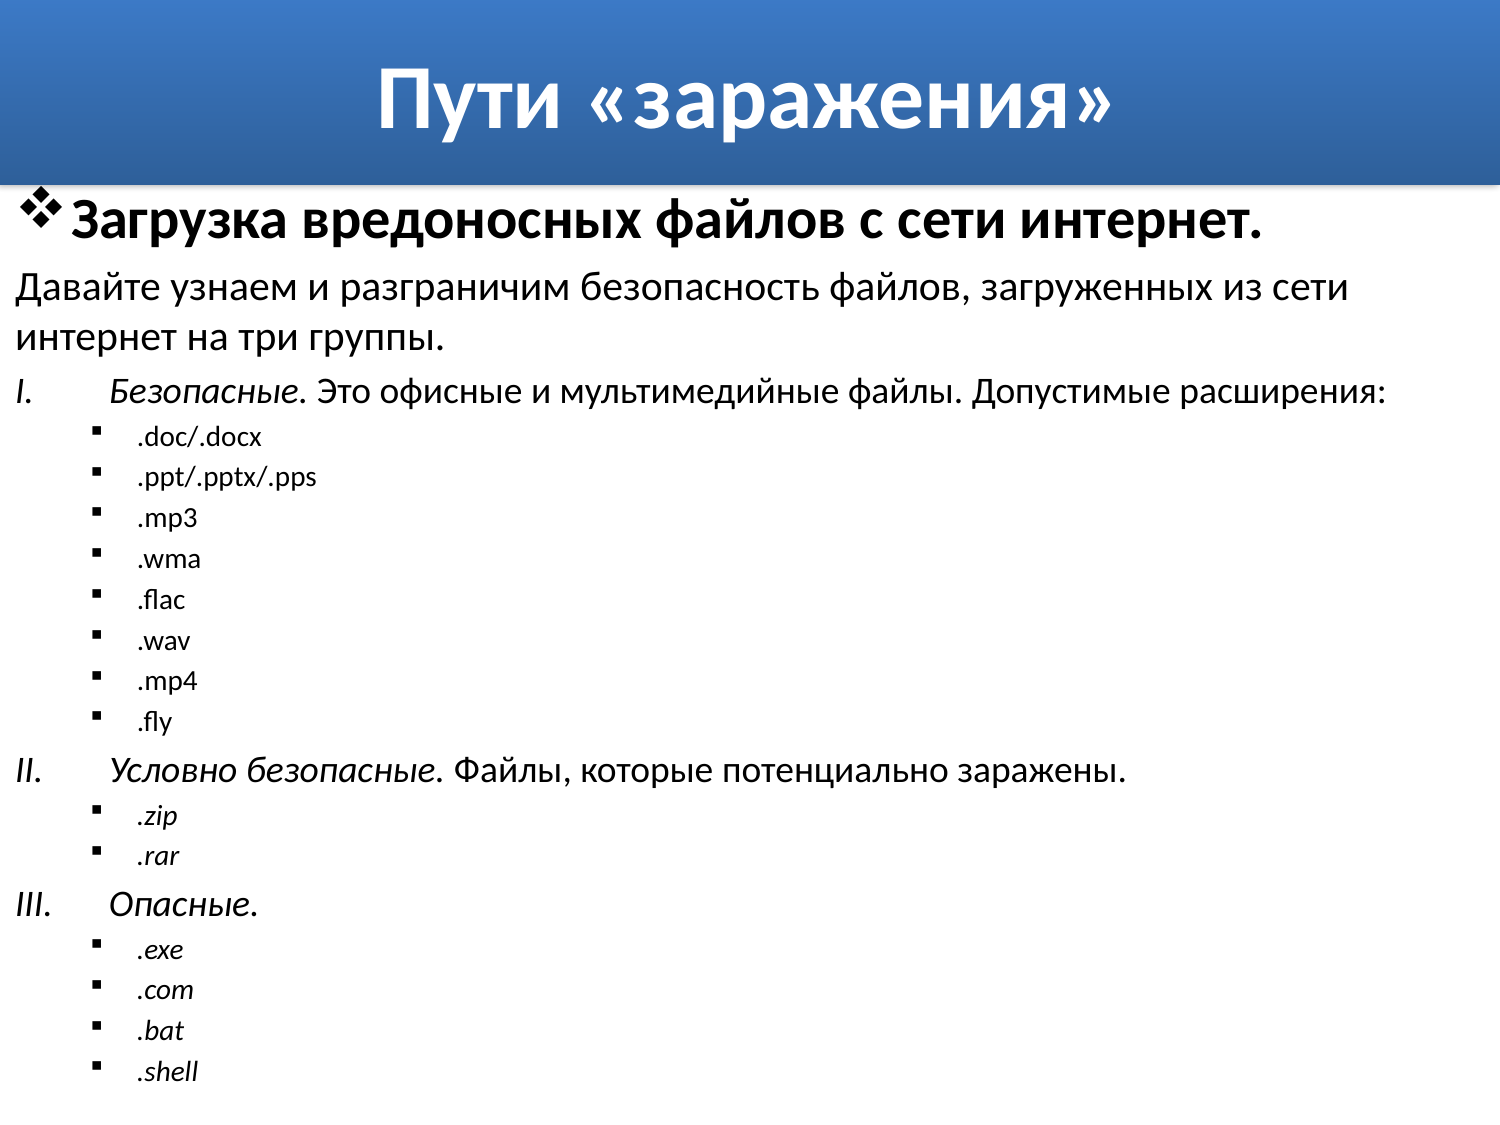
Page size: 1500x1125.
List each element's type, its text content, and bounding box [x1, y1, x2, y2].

list Загрузка вредоносных файлов с сети интернет. Давайте узнаем и разграничим безопасность файлов, загруженных из сети интернет на три группы. Безопасные. Это офисные и мультимедийные файлы. Допустимые расширения: .doc/.docx .ppt/.pptx/.pps .mp3 .wma .flac .wav .mp4 .fly Условно безопасные. Файлы, которые потенциально заражены. .zip .rar Опасные. .exe .com .bat .shell [0, 172, 1500, 1125]
title Пути «заражения» [0, 0, 1500, 172]
